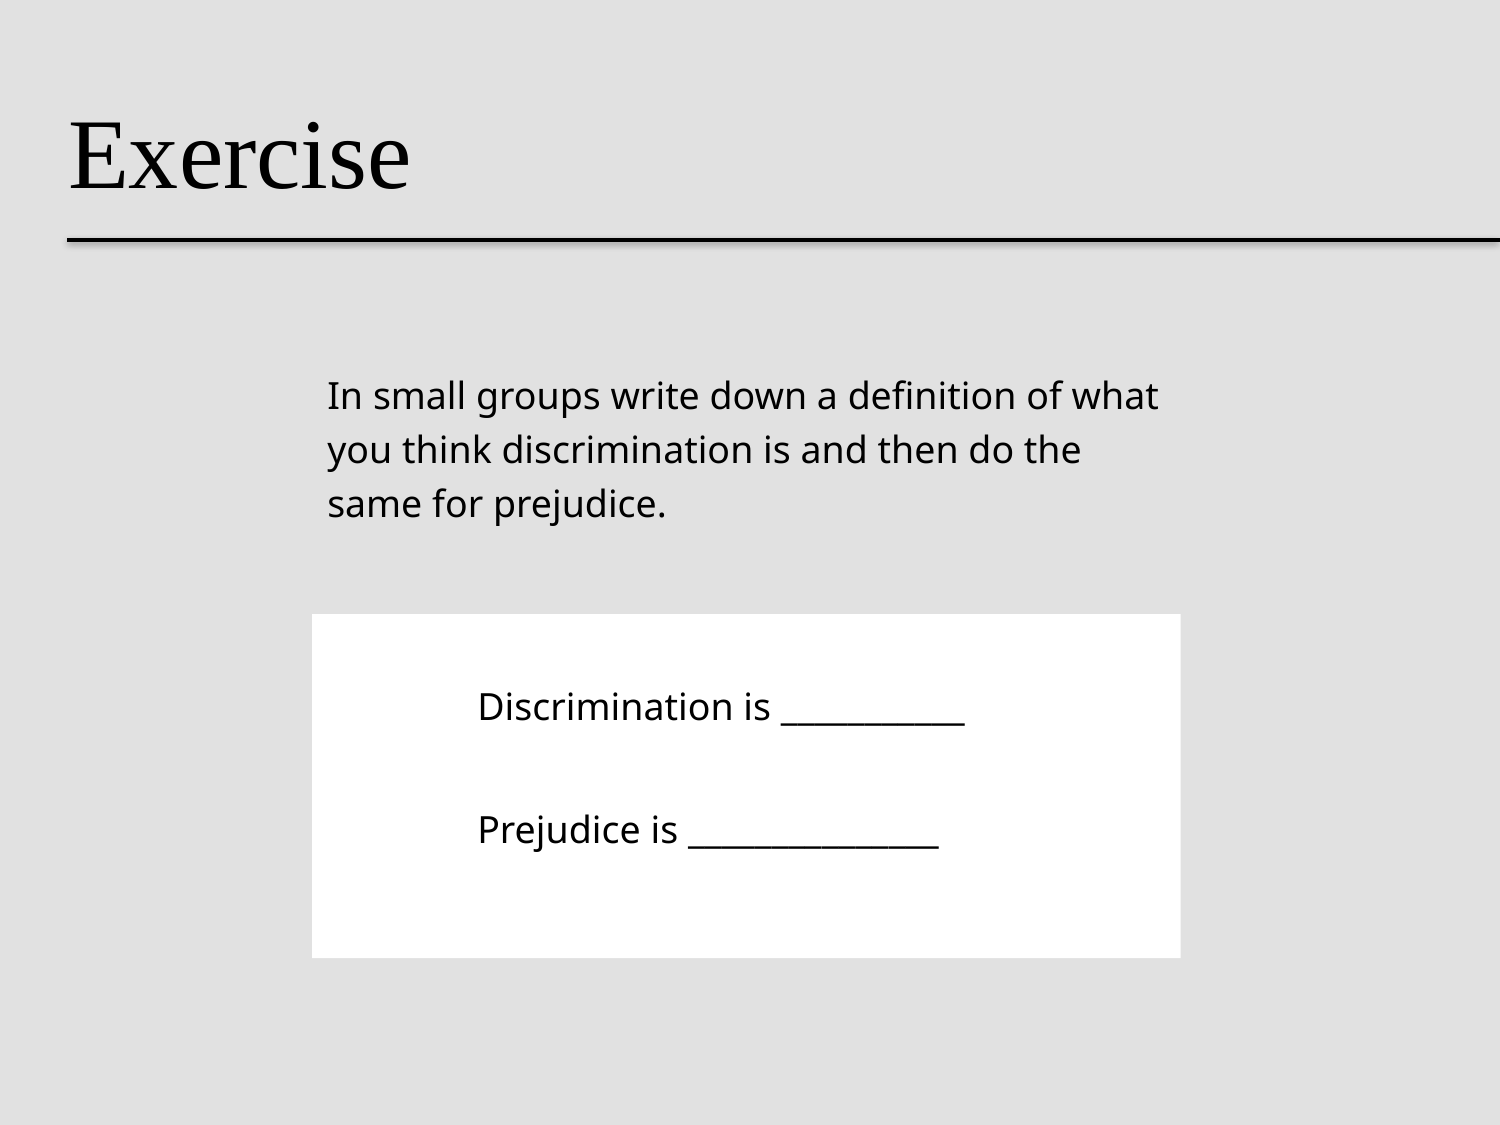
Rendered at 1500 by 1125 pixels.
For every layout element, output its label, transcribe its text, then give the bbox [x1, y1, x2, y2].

text_box Exercise [53, 15, 1448, 304]
list Discrimination is ___________ Prejudice is _______________ [312, 614, 1181, 959]
list In small groups write down a definition of what you think discrimination is and then do the same for prejudice. [312, 355, 1181, 521]
